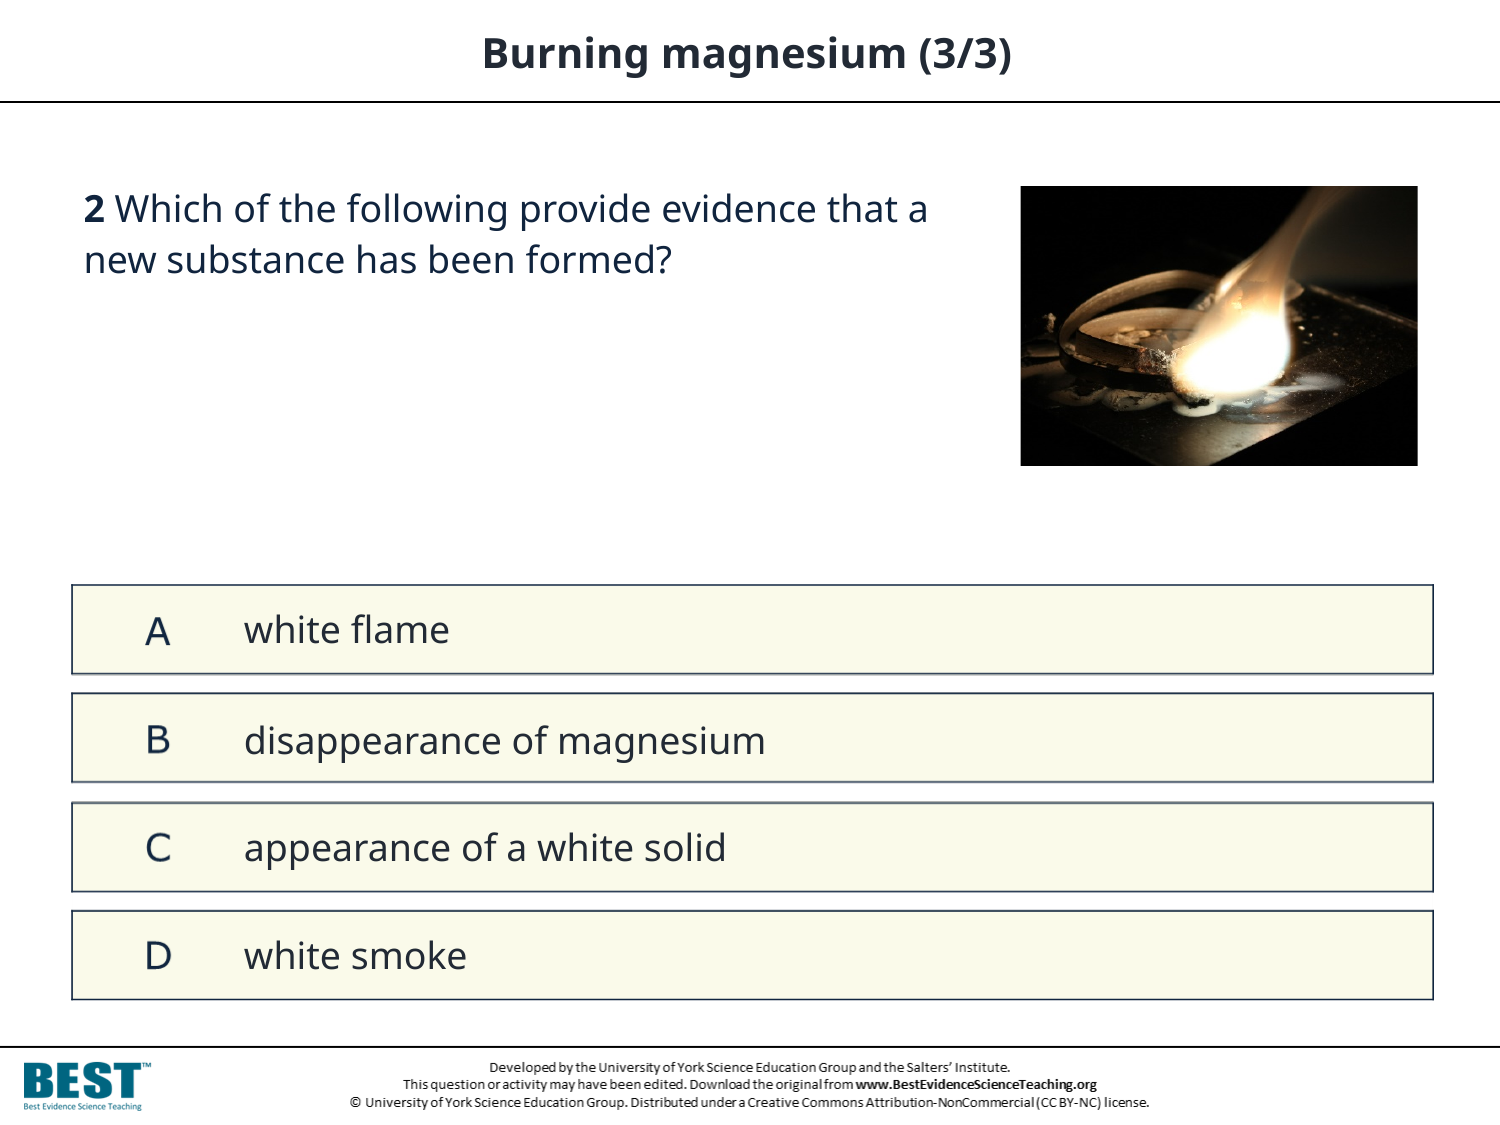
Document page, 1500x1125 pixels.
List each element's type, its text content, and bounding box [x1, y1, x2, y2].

picture [0, 101, 1500, 1121]
text_box Burning magnesium (3/3) [23, 4, 1471, 99]
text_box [71, 584, 1435, 1001]
